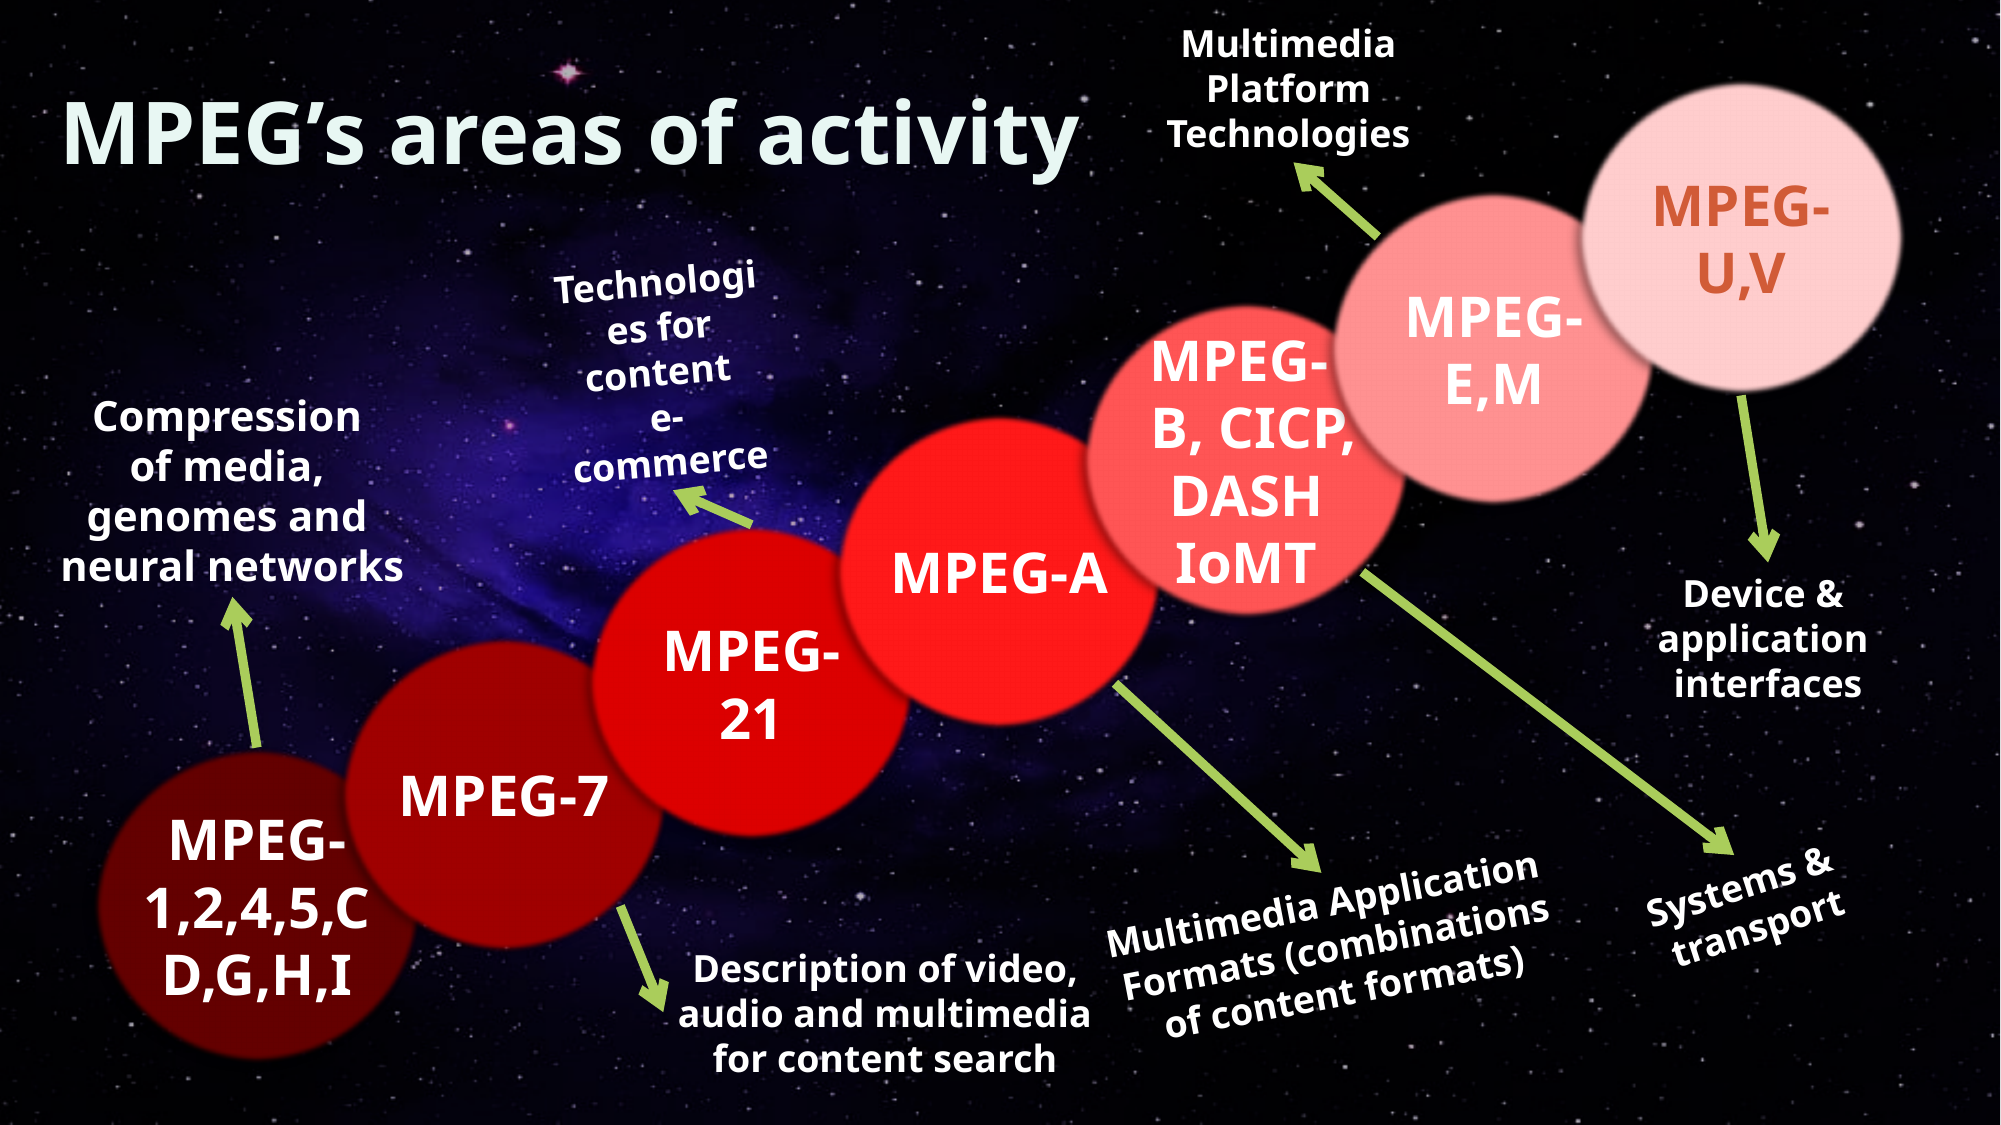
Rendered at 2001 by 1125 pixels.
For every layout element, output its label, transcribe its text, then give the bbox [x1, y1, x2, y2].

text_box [1362, 571, 1735, 856]
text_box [232, 599, 257, 748]
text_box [665, 402, 752, 525]
text_box Description of video, audio and multimedia for content search [663, 937, 1117, 1087]
text_box Multimedia Application Formats (combinations of content formats) [1085, 856, 1585, 1065]
text_box MPEG-U,V [1585, 87, 1898, 389]
text_box MPEG-21 [595, 533, 904, 833]
text_box Device & application interfaces [1642, 562, 1894, 713]
text_box Systems & transport [1623, 819, 1877, 991]
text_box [620, 905, 698, 1014]
text_box MPEG- B, CICP, DASH IoMT [1090, 309, 1400, 612]
text_box MPEG-7 [348, 645, 657, 944]
text_box Technologies for content e-commerce [528, 240, 798, 501]
text_box Multimedia Platform Technologies [1151, 12, 1436, 163]
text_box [1114, 683, 1322, 873]
text_box MPEG-E,M [1337, 198, 1647, 499]
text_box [1293, 164, 1378, 237]
text_box MPEG’s areas of activity [44, 42, 1150, 231]
picture [0, 0, 2001, 1125]
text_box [1740, 395, 1769, 563]
text_box MPEG-A [843, 421, 1152, 722]
text_box MPEG-1,2,4,5,CD,G,H,I [101, 756, 410, 1056]
text_box Compression of media, genomes and neural networks [45, 381, 420, 597]
